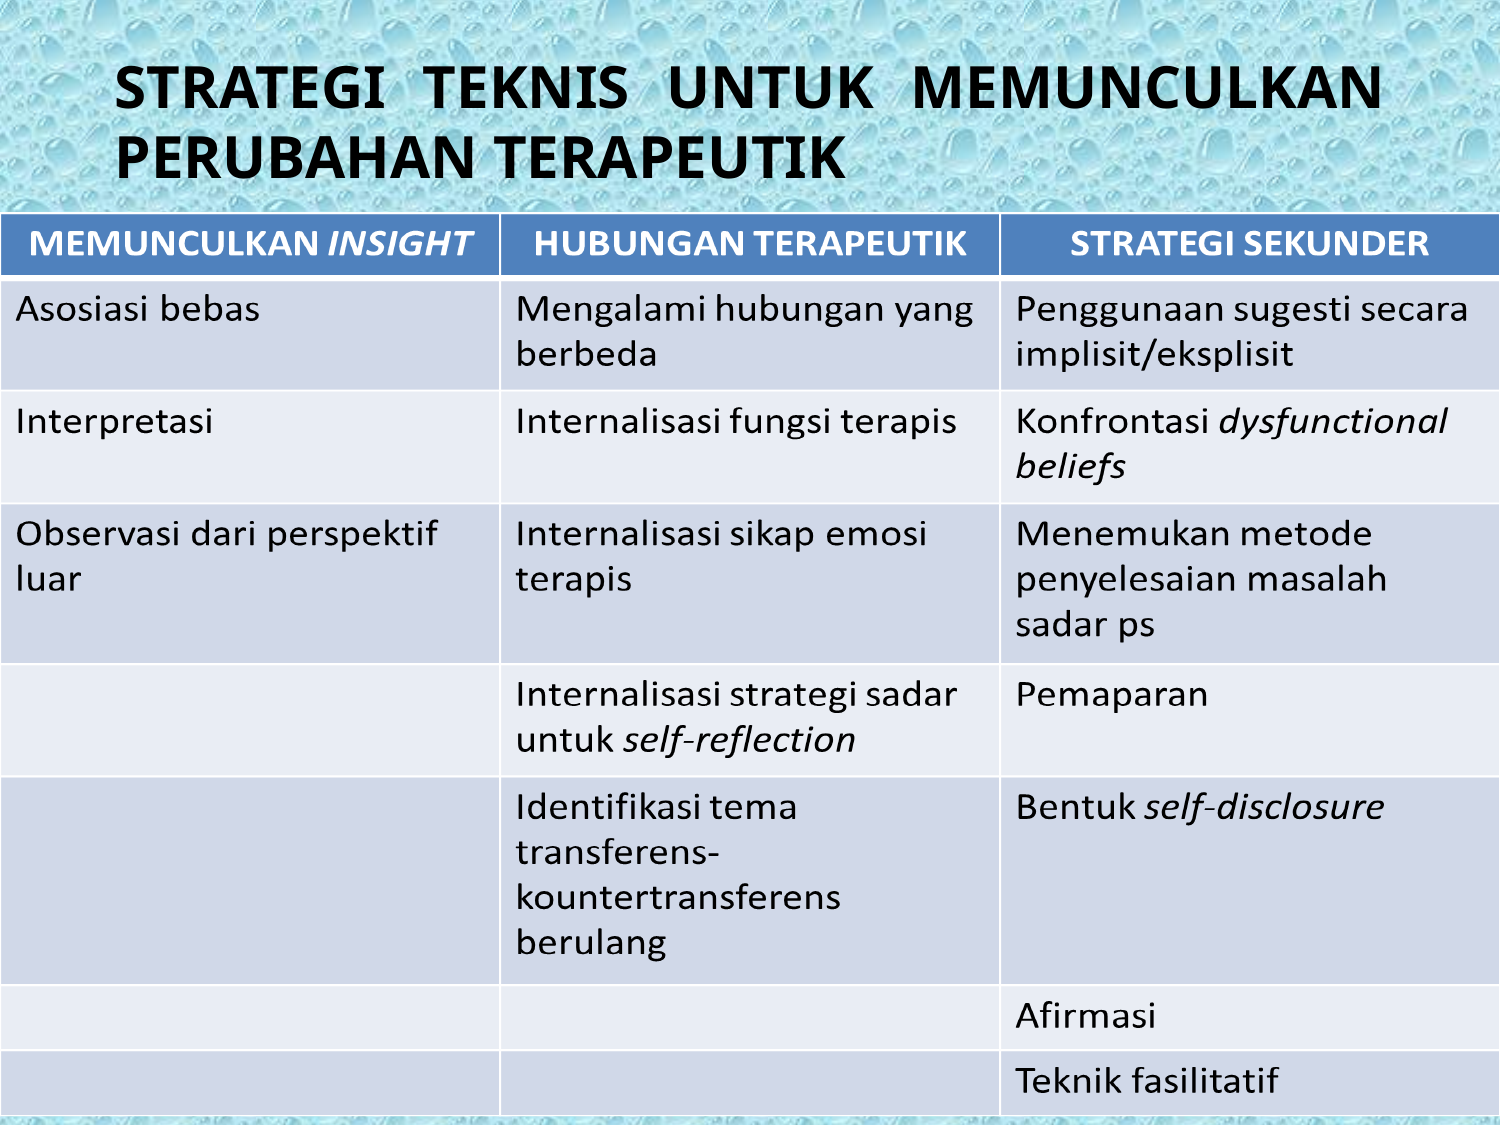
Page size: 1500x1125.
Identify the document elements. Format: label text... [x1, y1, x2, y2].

picture [0, 0, 1500, 1125]
subtitle STRATEGI TEKNIS UNTUK MEMUNCULKAN PERUBAHAN TERAPEUTIK [100, 42, 1400, 207]
